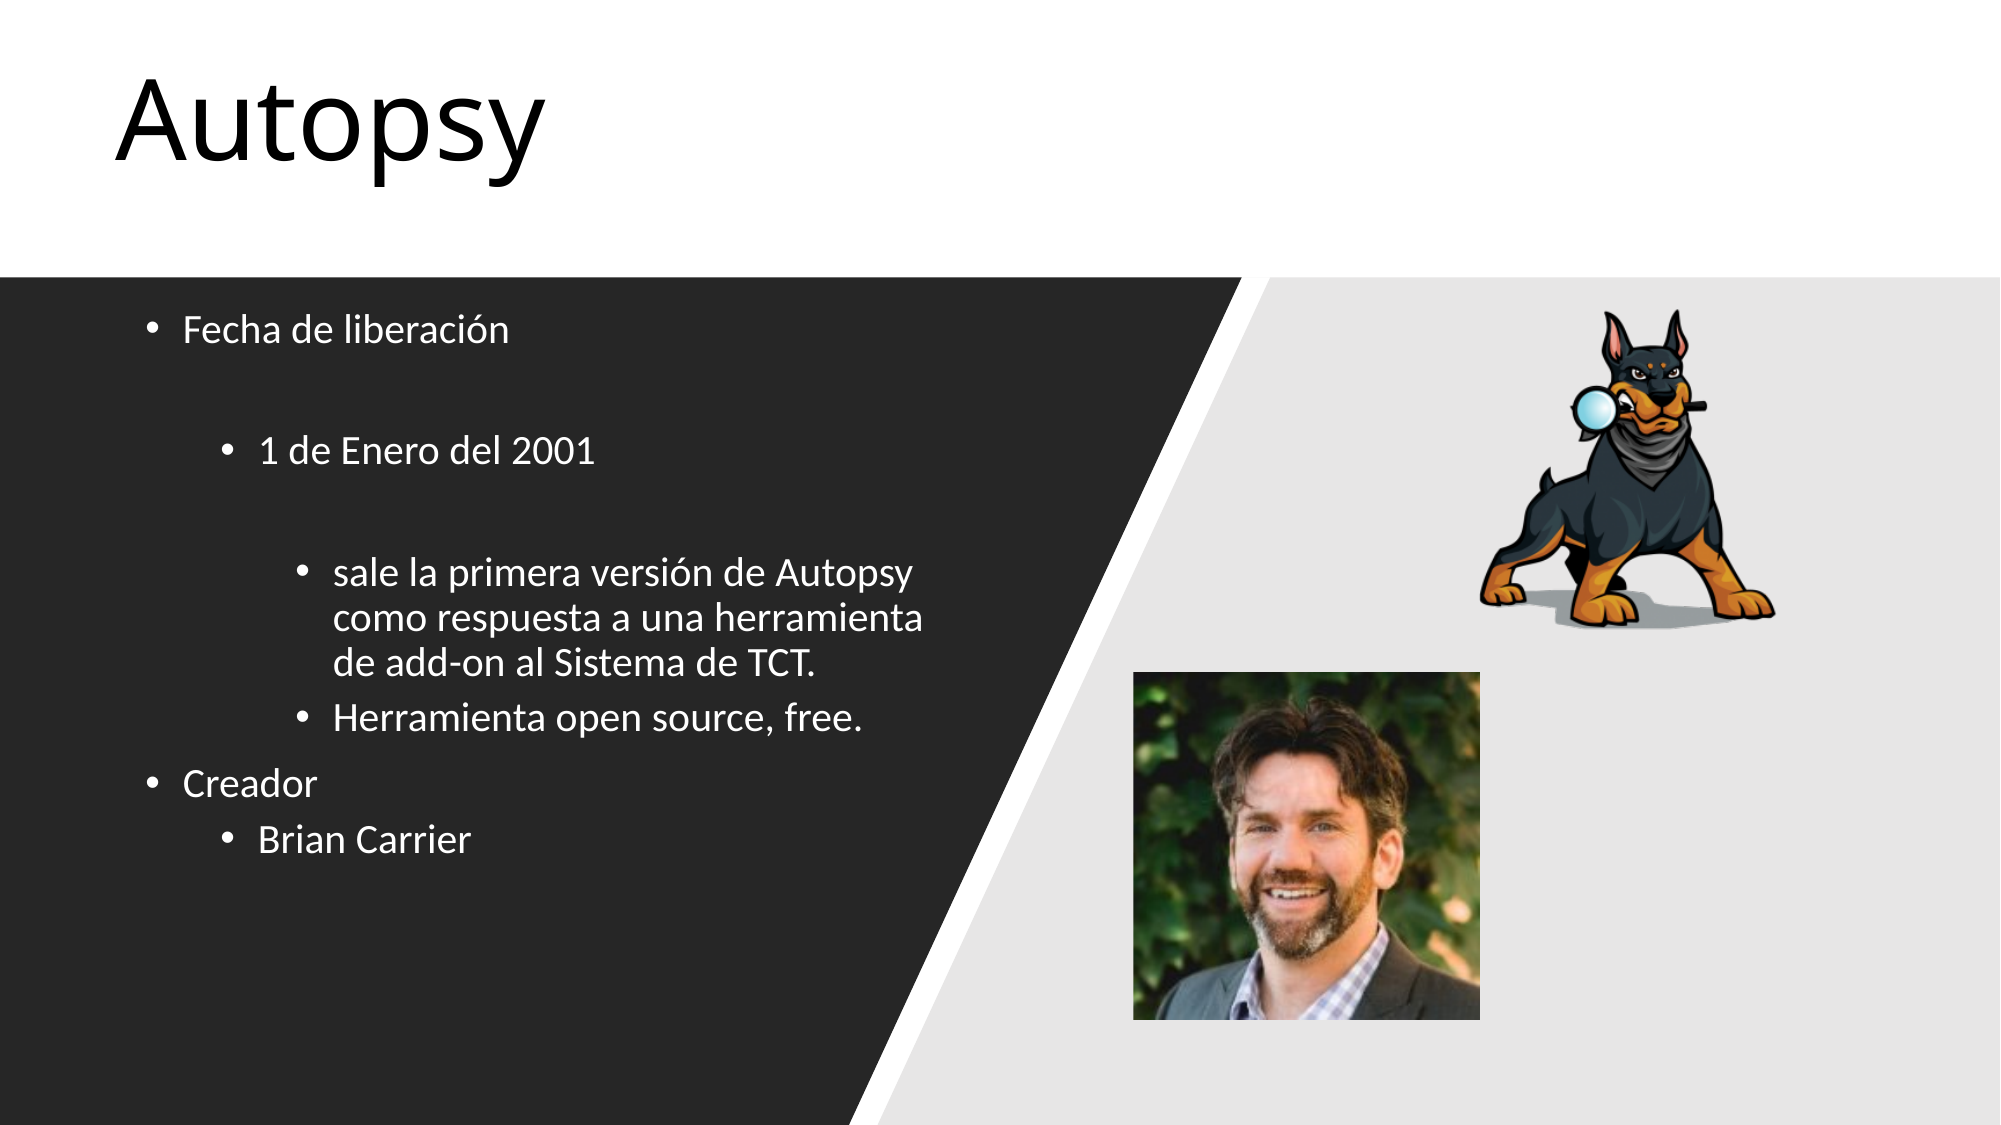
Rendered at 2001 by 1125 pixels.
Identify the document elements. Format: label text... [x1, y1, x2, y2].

picture [1449, 299, 1794, 647]
text_box [931, 276, 1244, 873]
picture [1133, 672, 1480, 1020]
text_box [0, 276, 924, 1125]
text_box [876, 276, 2000, 1125]
text_box Autopsy [100, 55, 931, 601]
list Fecha de liberación 1 de Enero del 2001 sale la primera versión de Autopsy como respuesta a una herramienta de add-on al Sistema de TCT. Herramienta open source, free. Creador Brian Carrier [130, 299, 967, 967]
